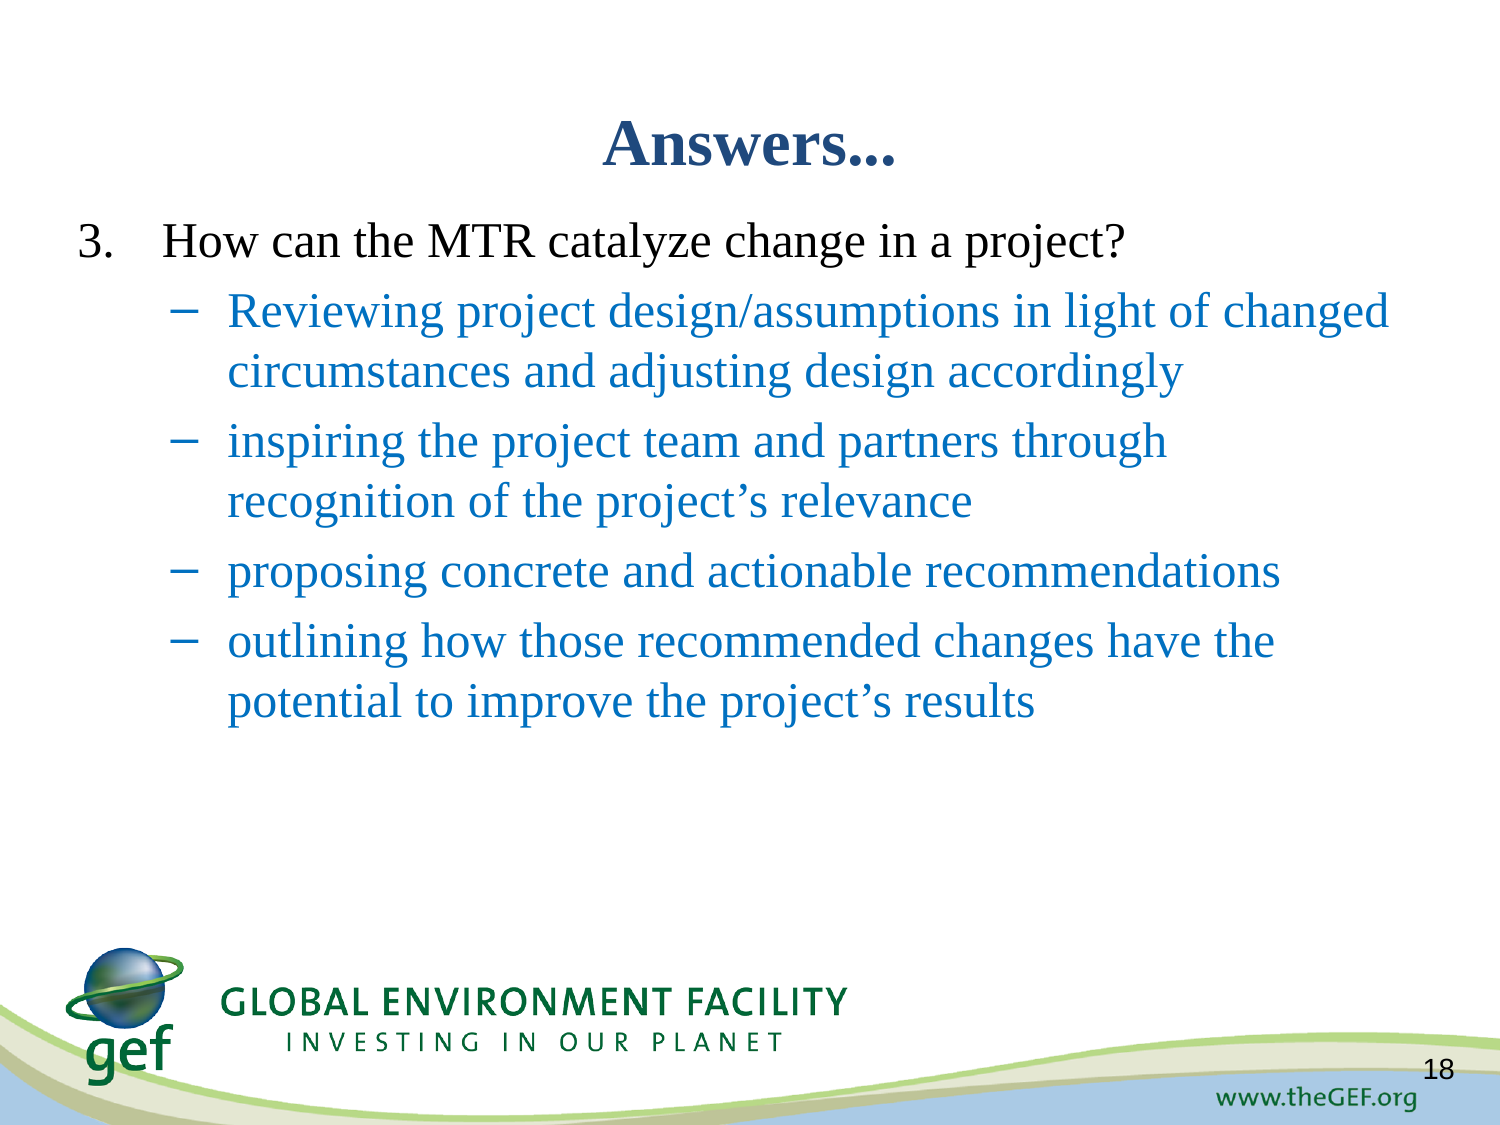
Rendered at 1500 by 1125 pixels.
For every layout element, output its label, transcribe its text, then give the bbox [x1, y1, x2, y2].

title Answers... [74, 44, 1426, 233]
slide_number 18 [1407, 1042, 1500, 1103]
list How can the MTR catalyze change in a project? Reviewing project design/assumptions in light of changed circumstances and adjusting design accordingly inspiring the project team and partners through recognition of the project’s relevance proposing concrete and actionable recommendations outlining how those recommended changes have the potential to improve the project’s results [62, 199, 1413, 943]
picture [0, 920, 1500, 1125]
